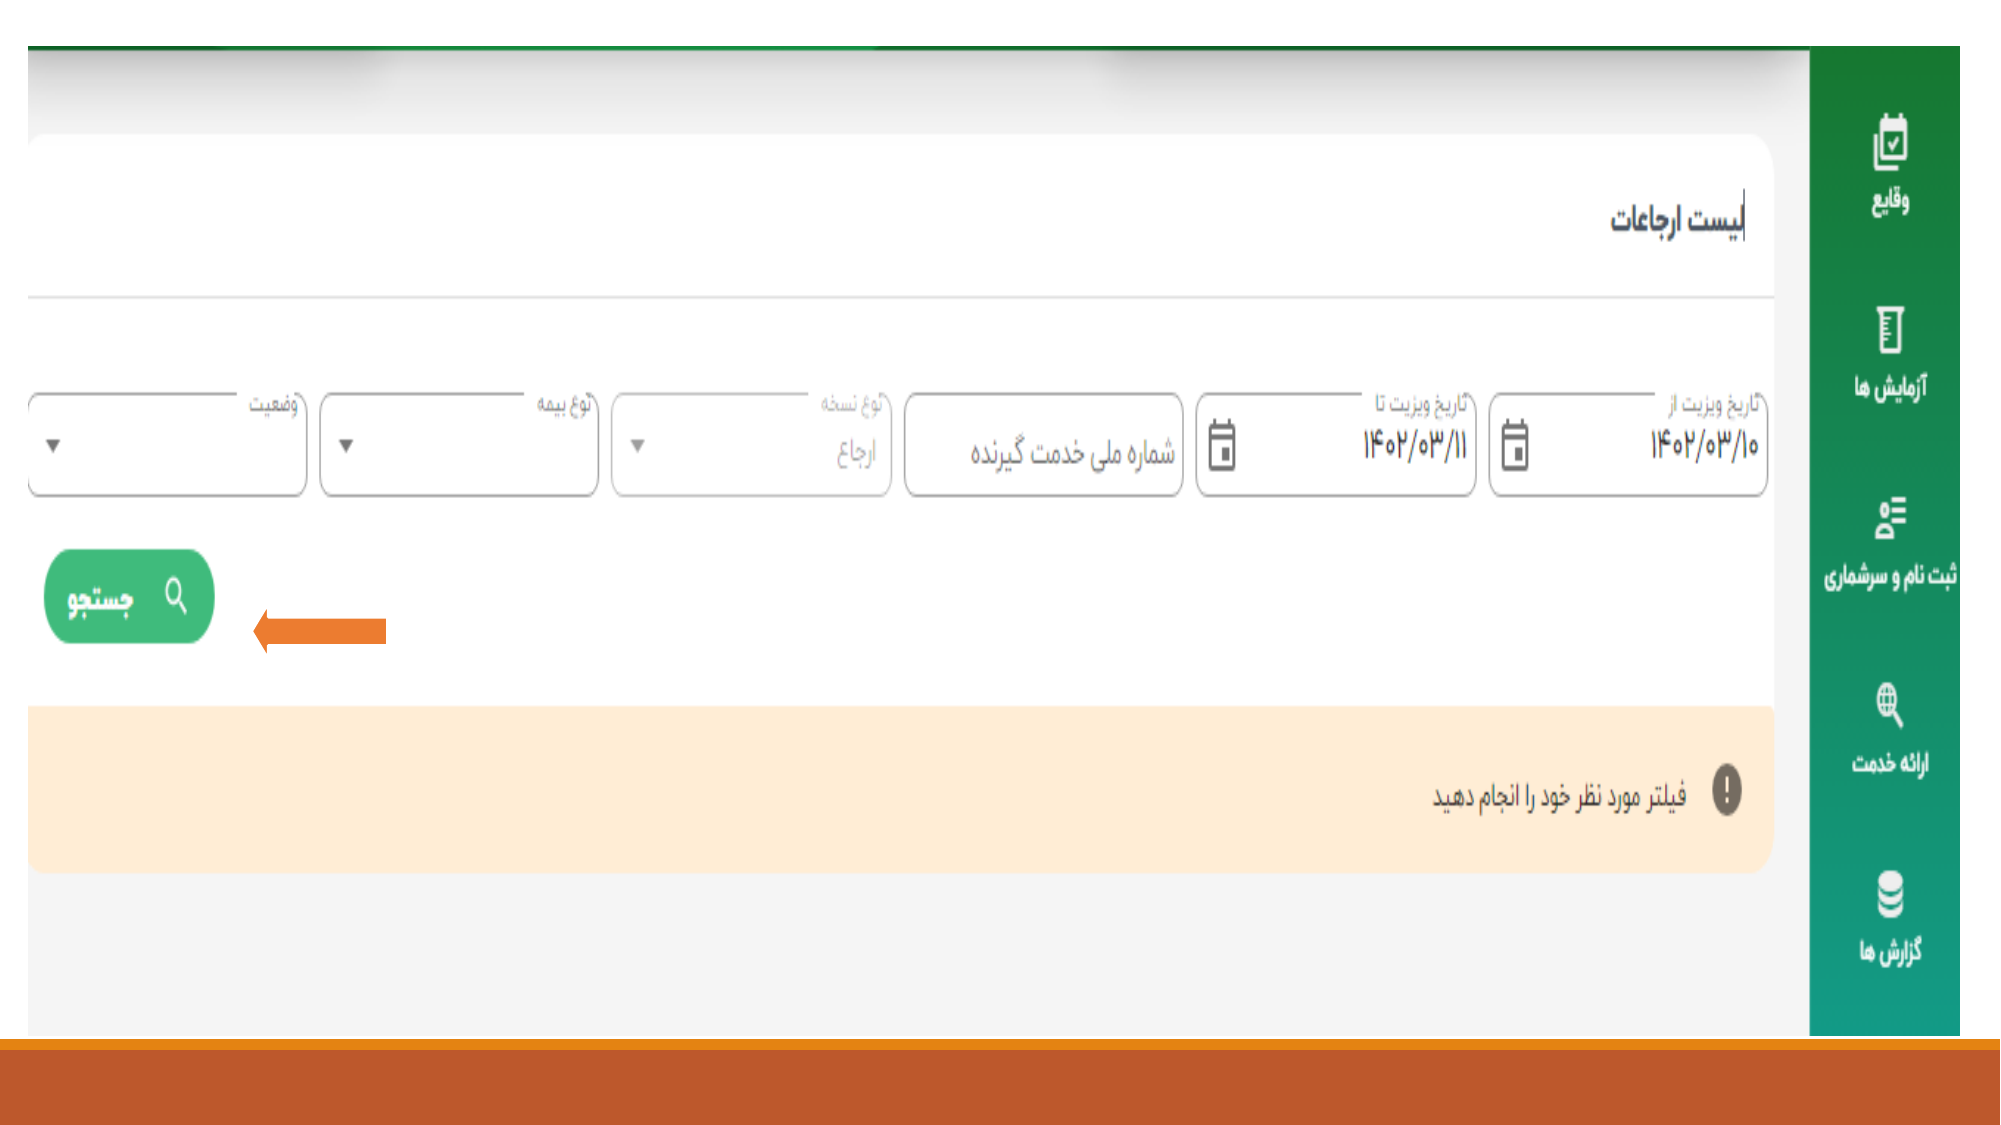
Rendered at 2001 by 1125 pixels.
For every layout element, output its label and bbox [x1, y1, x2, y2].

text_box [27, 46, 1960, 1037]
